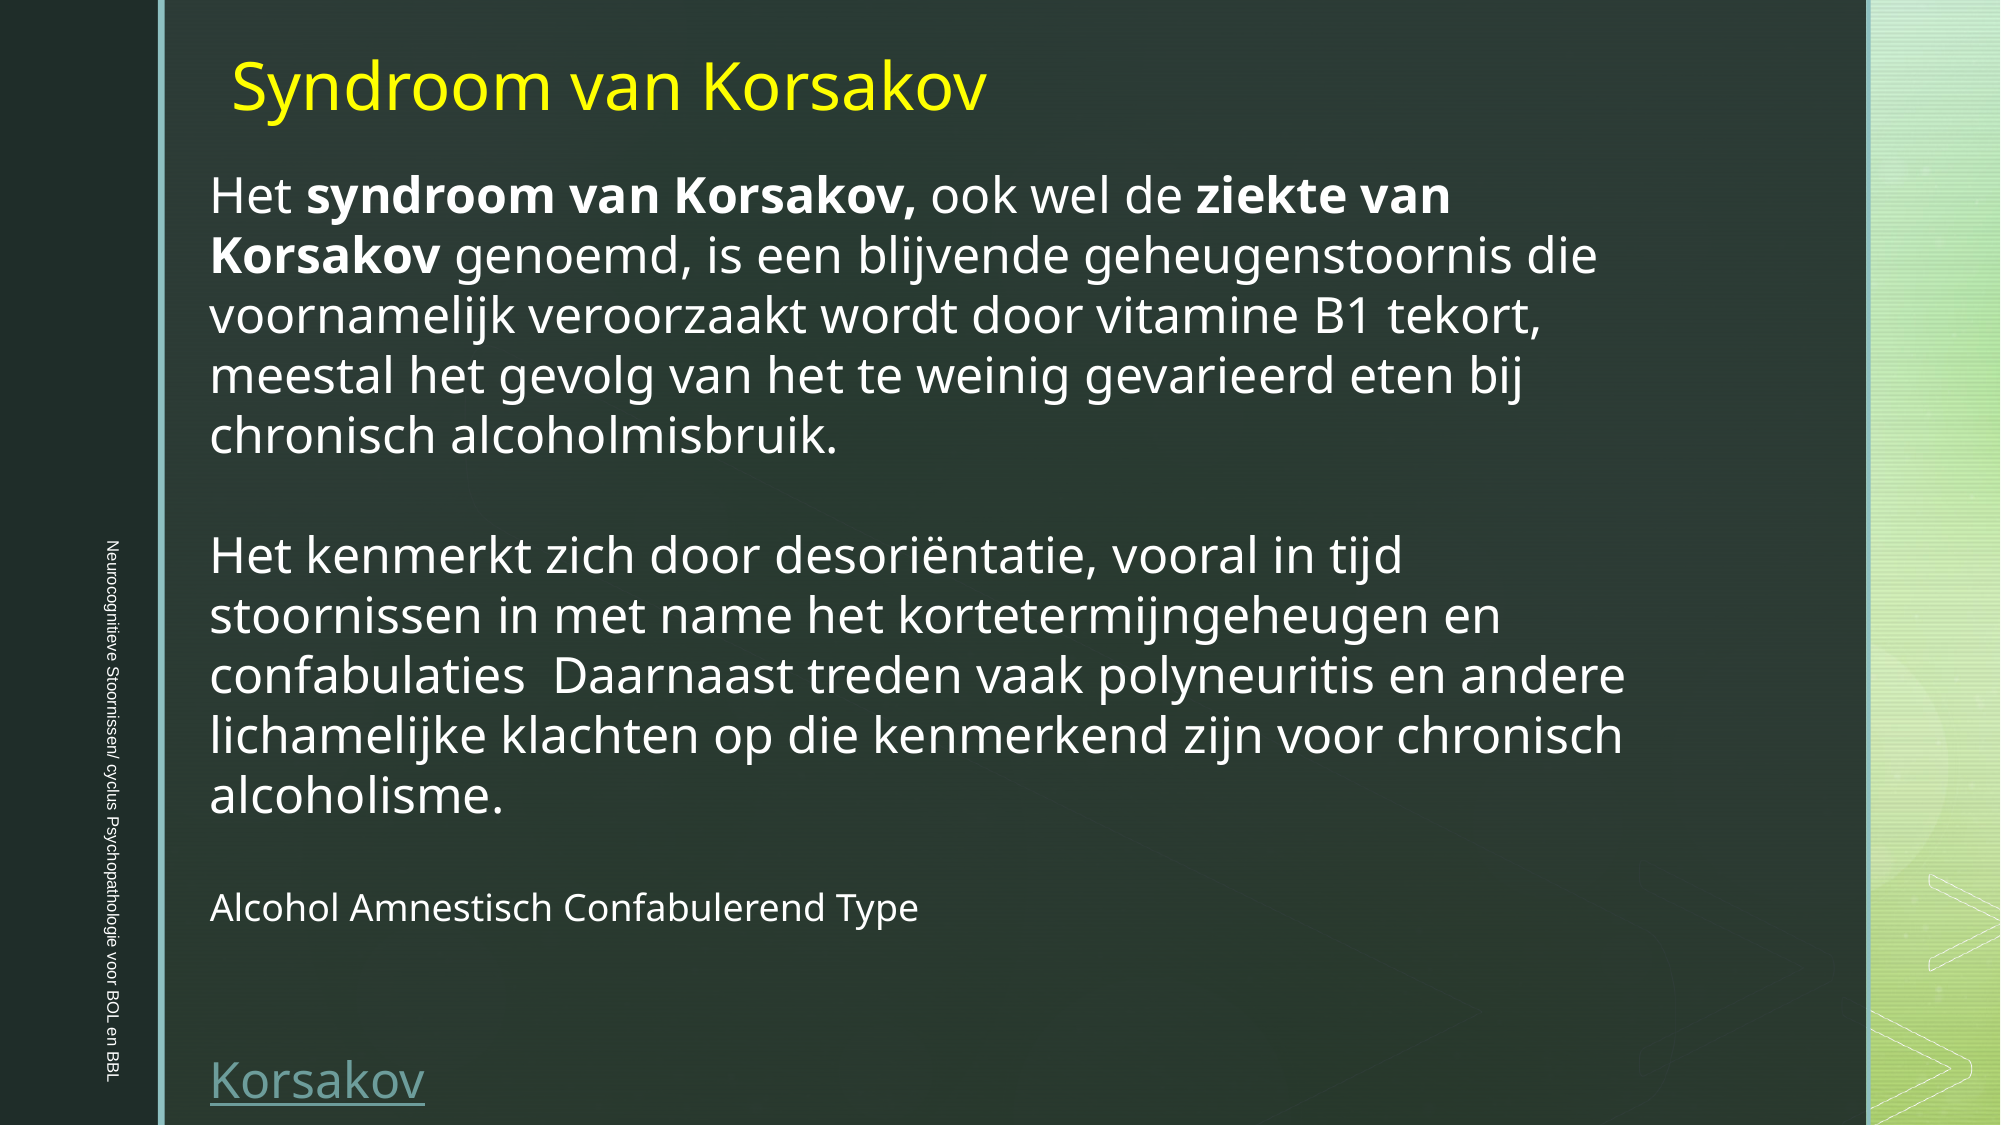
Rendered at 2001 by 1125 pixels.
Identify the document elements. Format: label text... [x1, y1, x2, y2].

footer Neurocognitieve Stoornissen/ cyclus Psychopathologie voor BOL en BBL [101, 132, 131, 1098]
text_box Het syndroom van Korsakov, ook wel de ziekte van Korsakov genoemd, is een blijvende geheugenstoornis die voornamelijk veroorzaakt wordt door vitamine B1 tekort, meestal het gevolg van het te weinig gevarieerd eten bij chronisch alcoholmisbruik. Het kenmerkt zich door desoriëntatie, vooral in tijd stoornissen in met name het kortetermijngeheugen en confabulaties Daarnaast treden vaak polyneuritis en andere lichamelijke klachten op die kenmerkend zijn voor chronisch alcoholisme. Alcohol Amnestisch Confabulerend Type Korsakov [195, 156, 1700, 1125]
picture [1871, 0, 2001, 1125]
text_box Syndroom van Korsakov [216, 36, 1218, 132]
